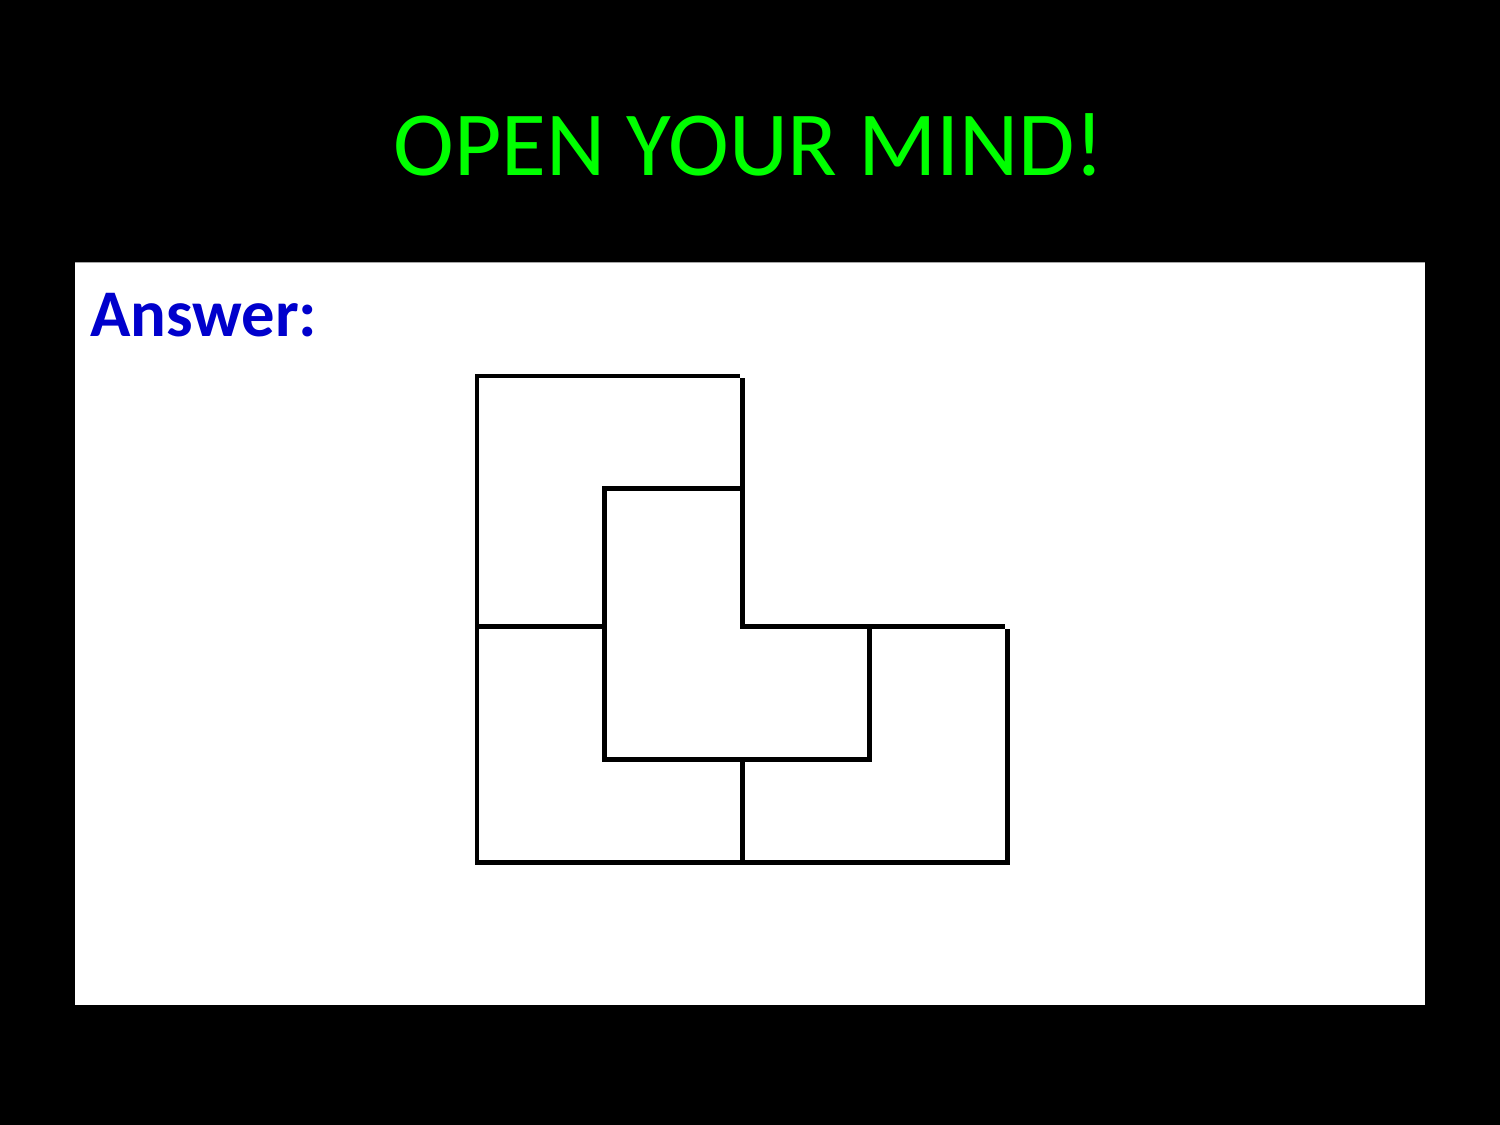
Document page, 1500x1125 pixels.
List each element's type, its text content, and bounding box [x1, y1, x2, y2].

picture [475, 374, 1026, 876]
title OPEN YOUR MIND! [75, 45, 1425, 233]
list Answer: [75, 262, 1425, 1005]
